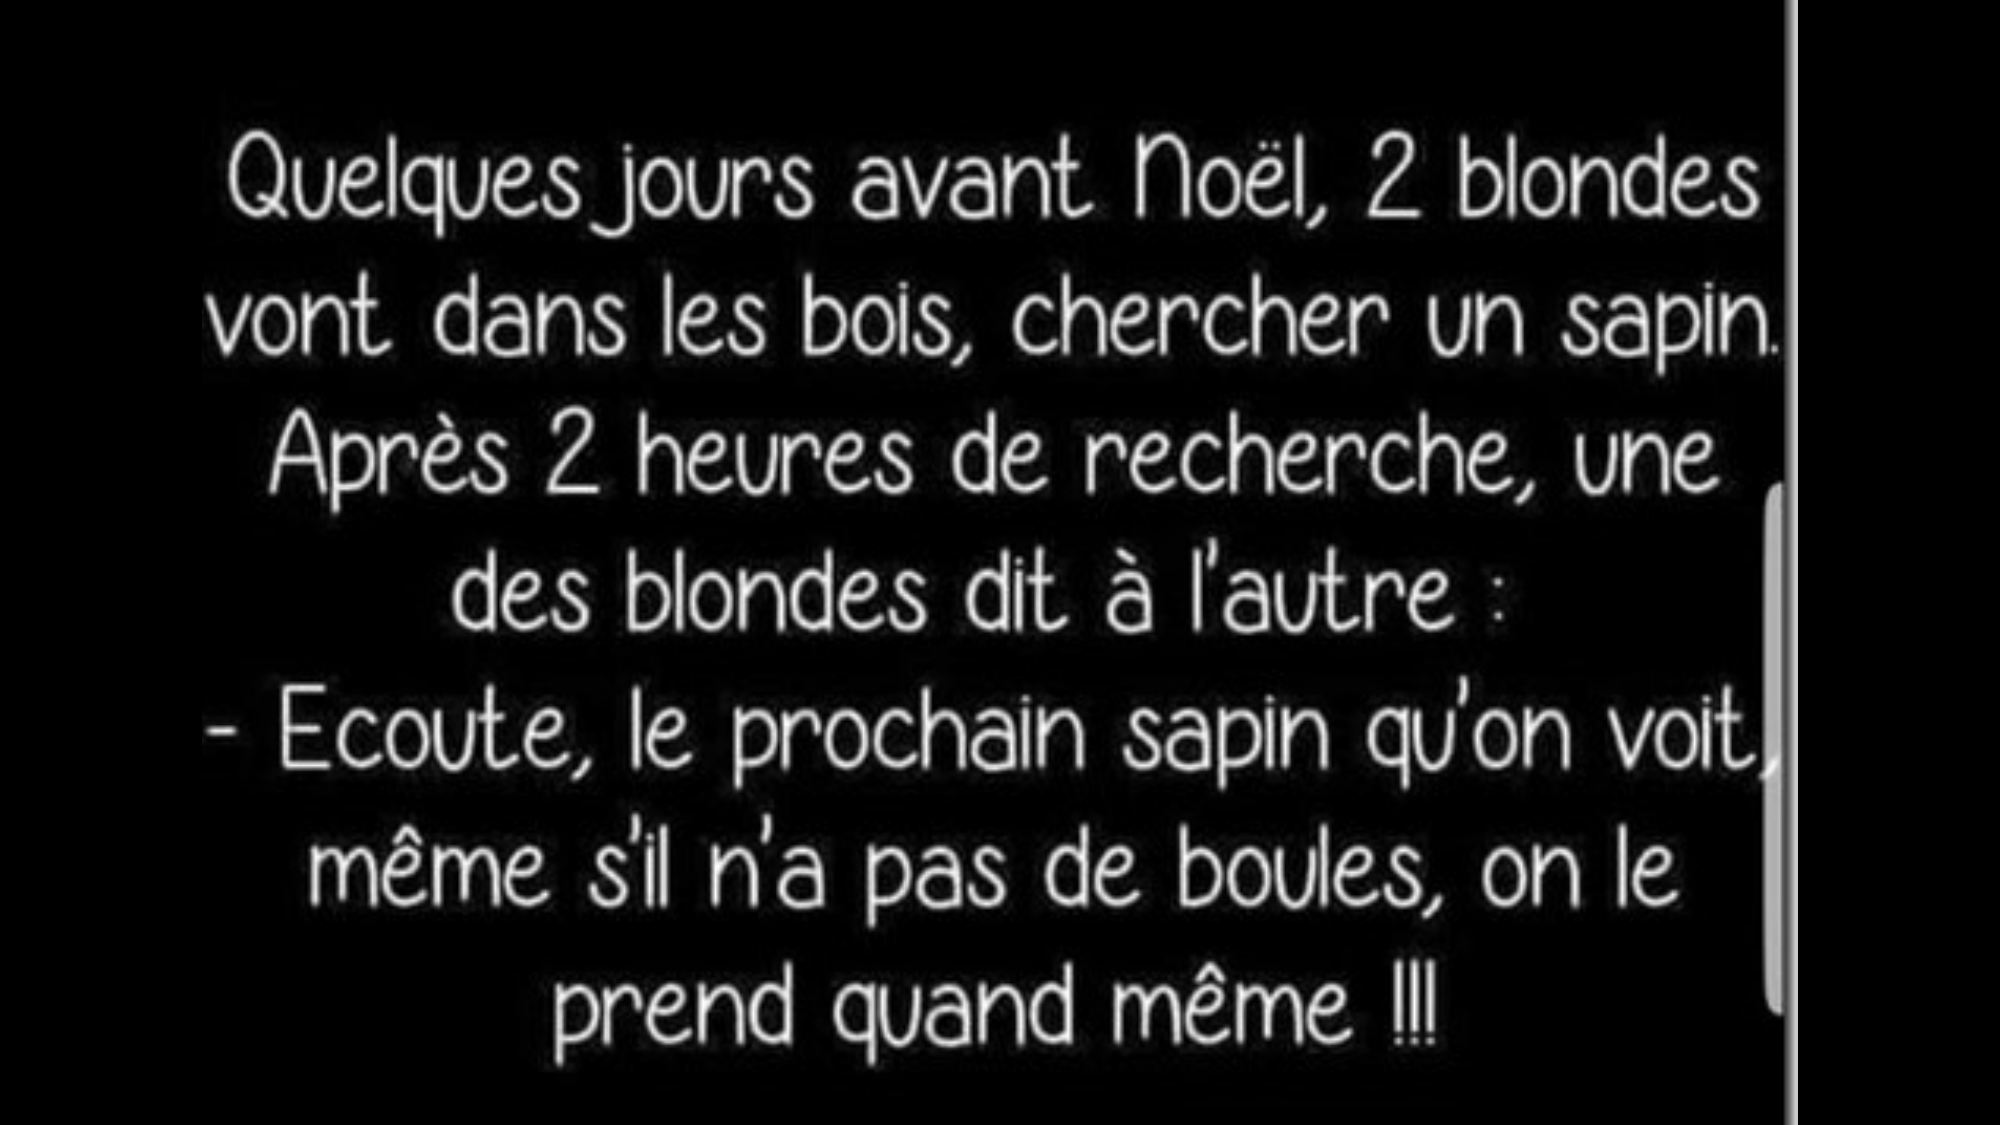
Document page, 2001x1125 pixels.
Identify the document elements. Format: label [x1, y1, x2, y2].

list [202, 0, 1798, 1125]
